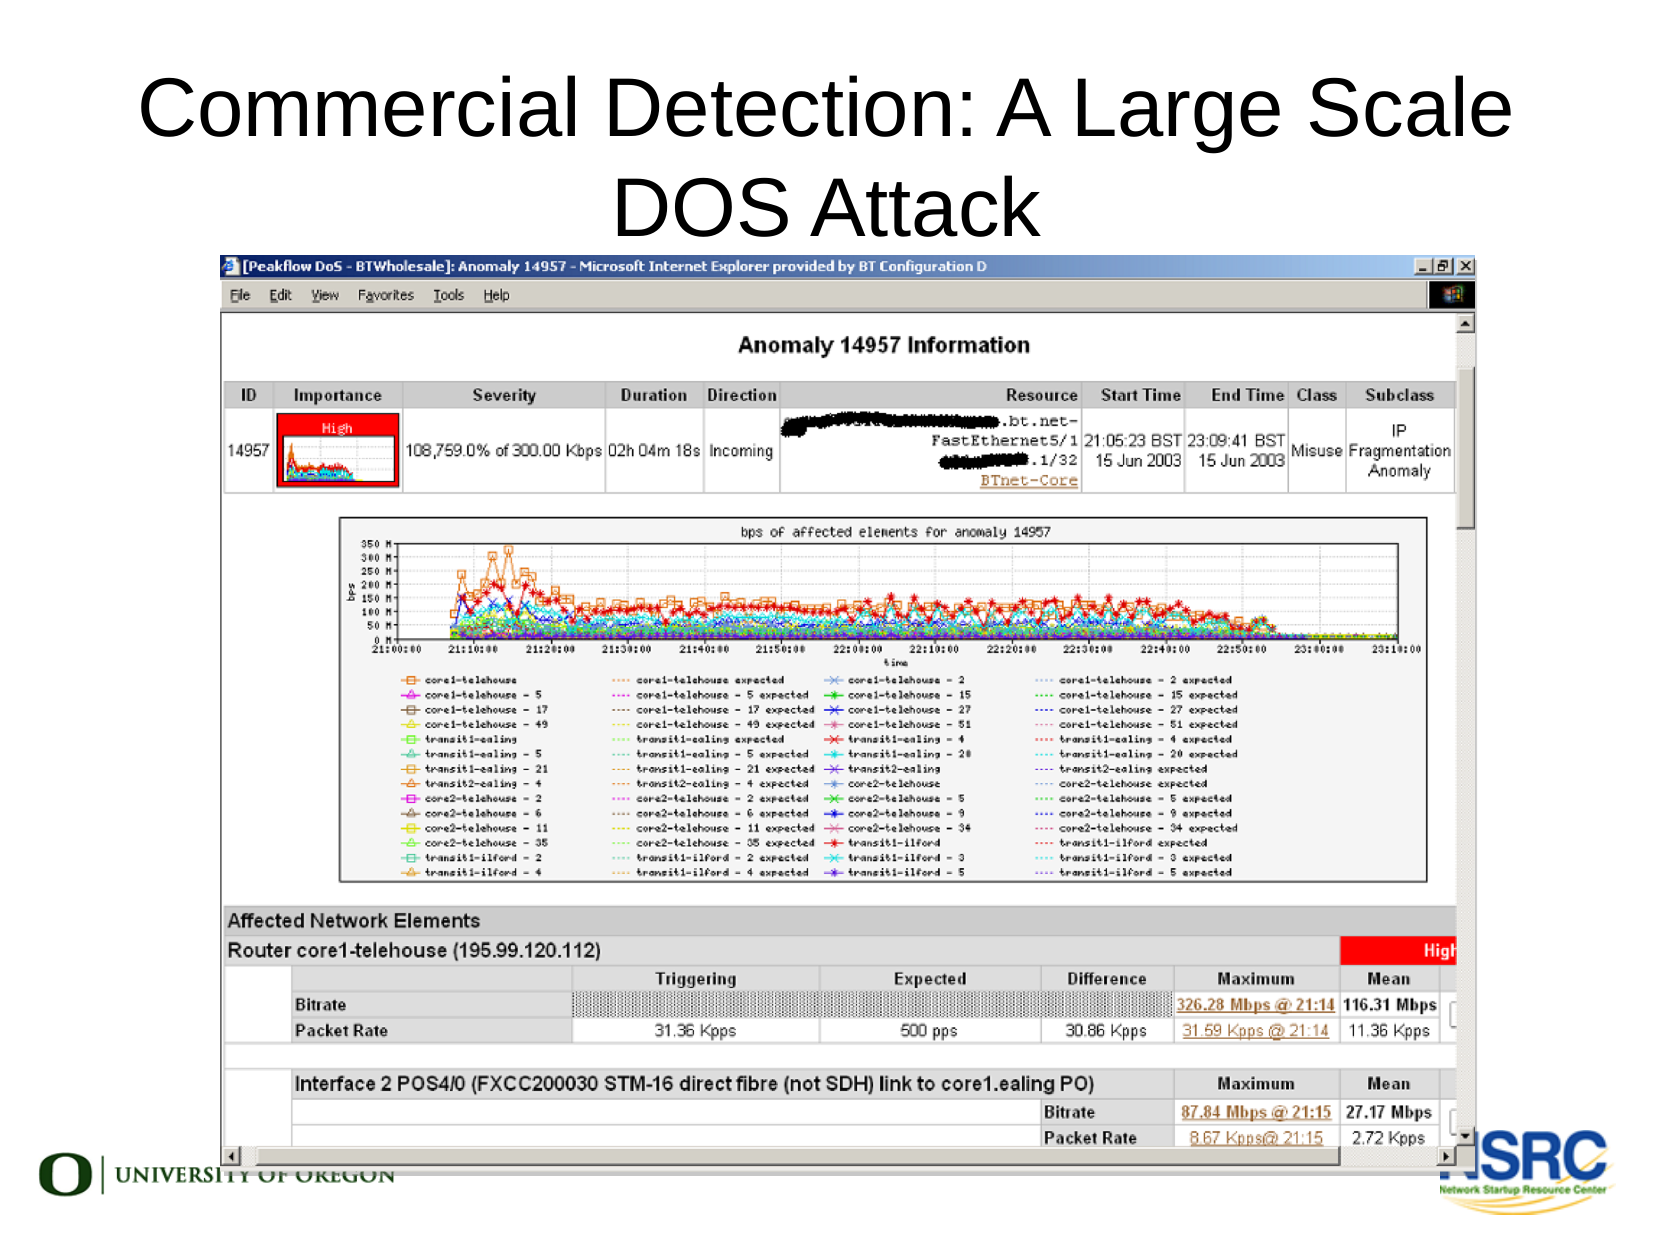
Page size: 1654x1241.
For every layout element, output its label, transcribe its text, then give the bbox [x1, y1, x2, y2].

picture [1440, 1130, 1616, 1215]
text_box Commercial Detection: A Large Scale DOS Attack [82, 49, 1571, 257]
picture [37, 255, 1475, 1198]
